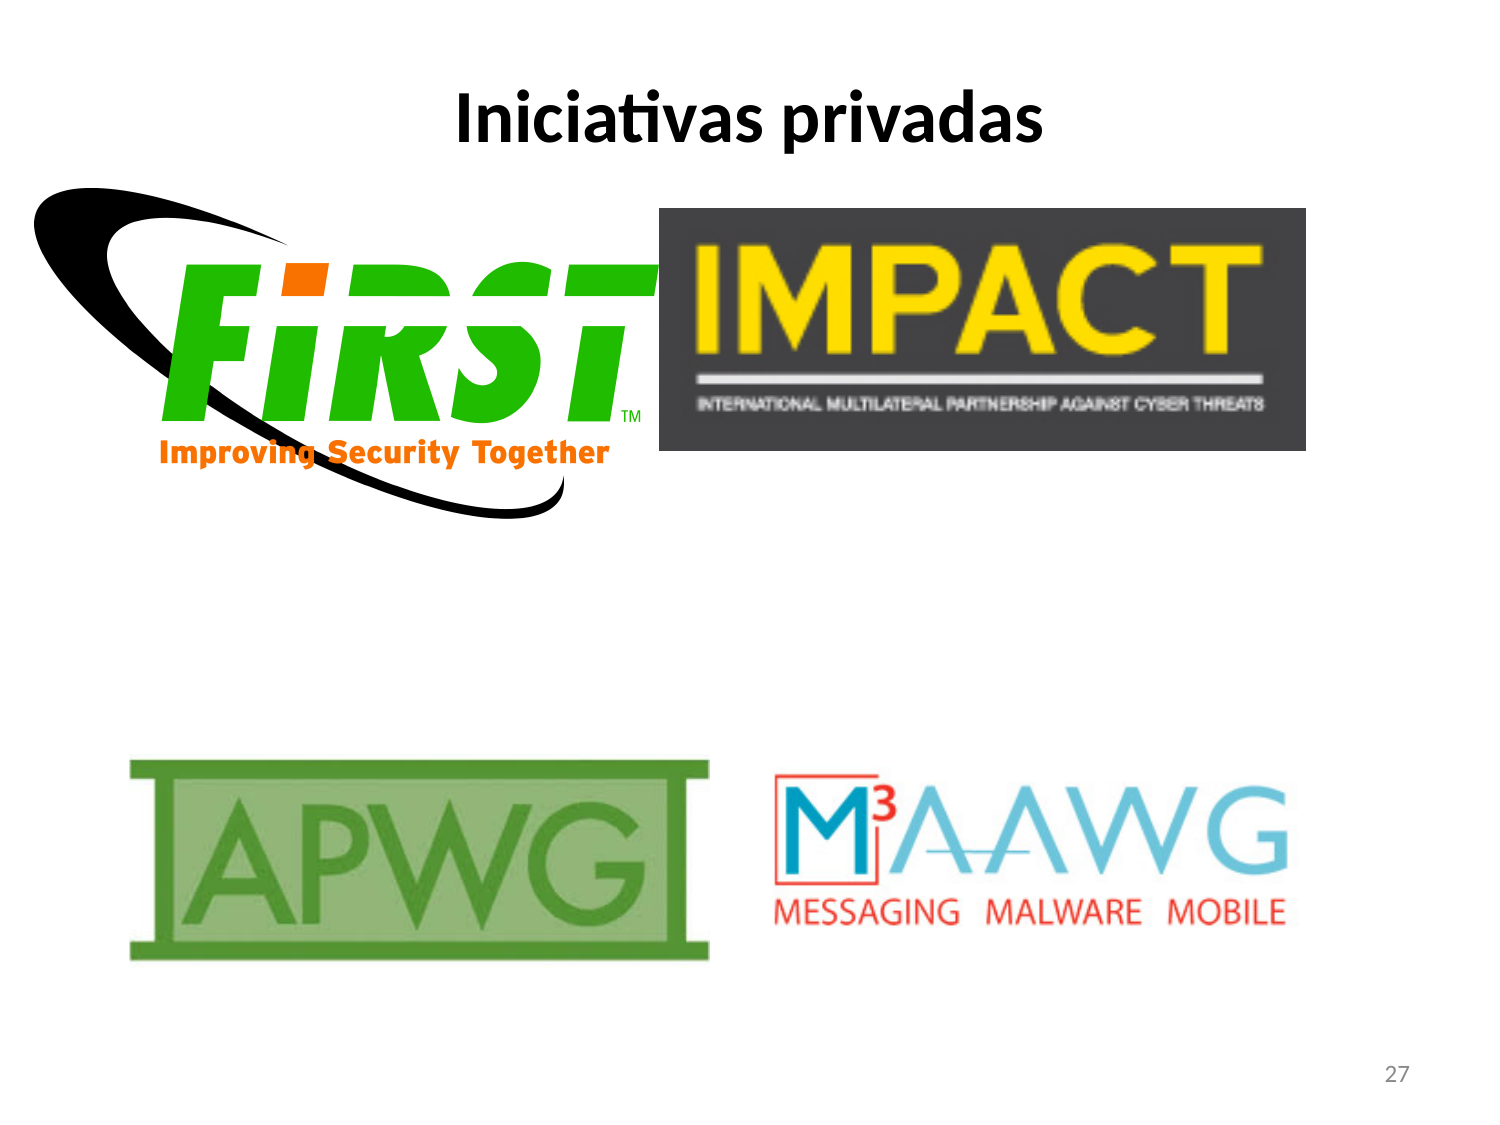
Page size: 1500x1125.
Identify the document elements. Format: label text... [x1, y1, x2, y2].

picture [129, 754, 710, 968]
slide_number 27 [1074, 1042, 1425, 1103]
title Iniciativas privadas [75, 29, 1425, 195]
picture [762, 741, 1306, 968]
picture [34, 187, 1306, 519]
